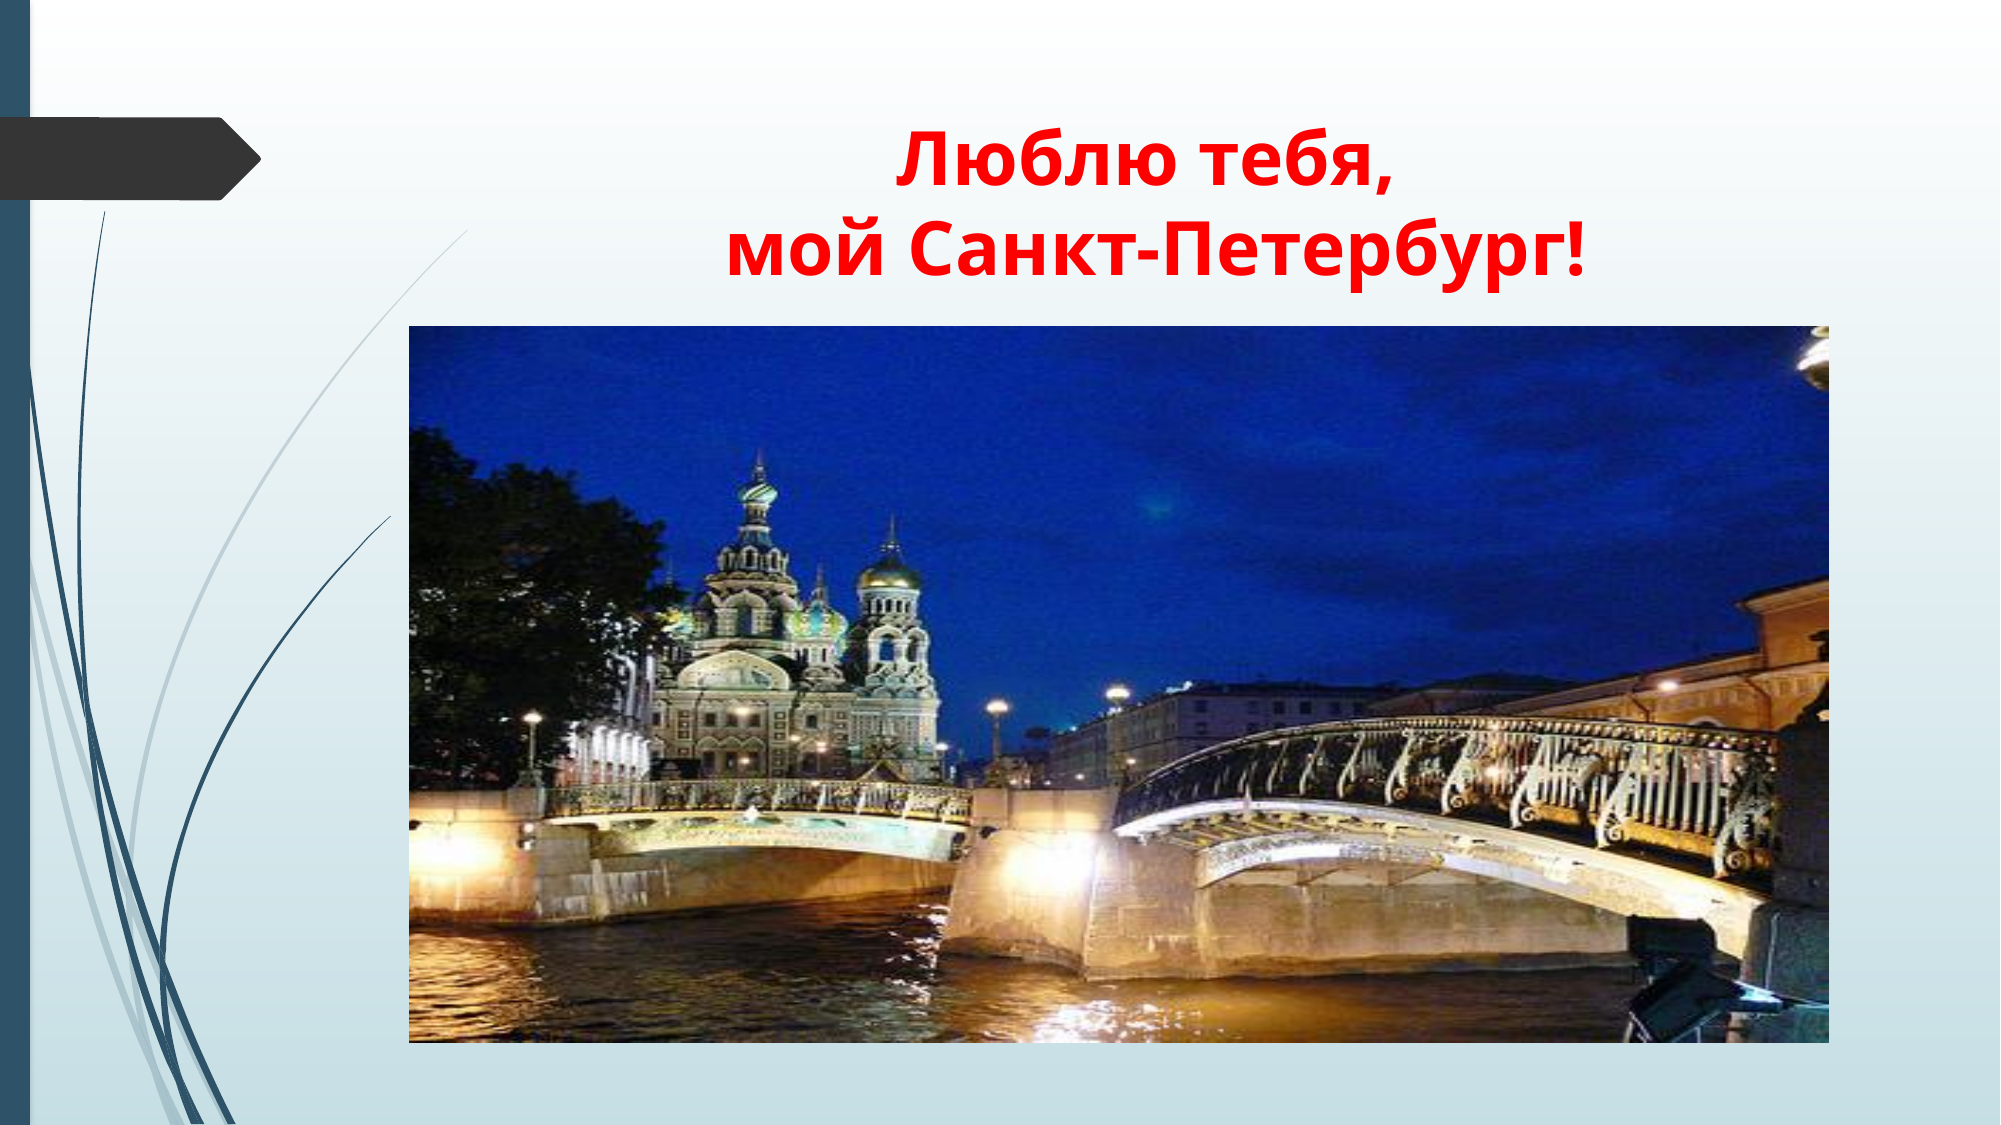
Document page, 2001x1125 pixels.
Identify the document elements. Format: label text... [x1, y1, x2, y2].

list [409, 326, 1829, 1043]
title Люблю тебя, мой Санкт-Петербург! [425, 102, 1888, 313]
